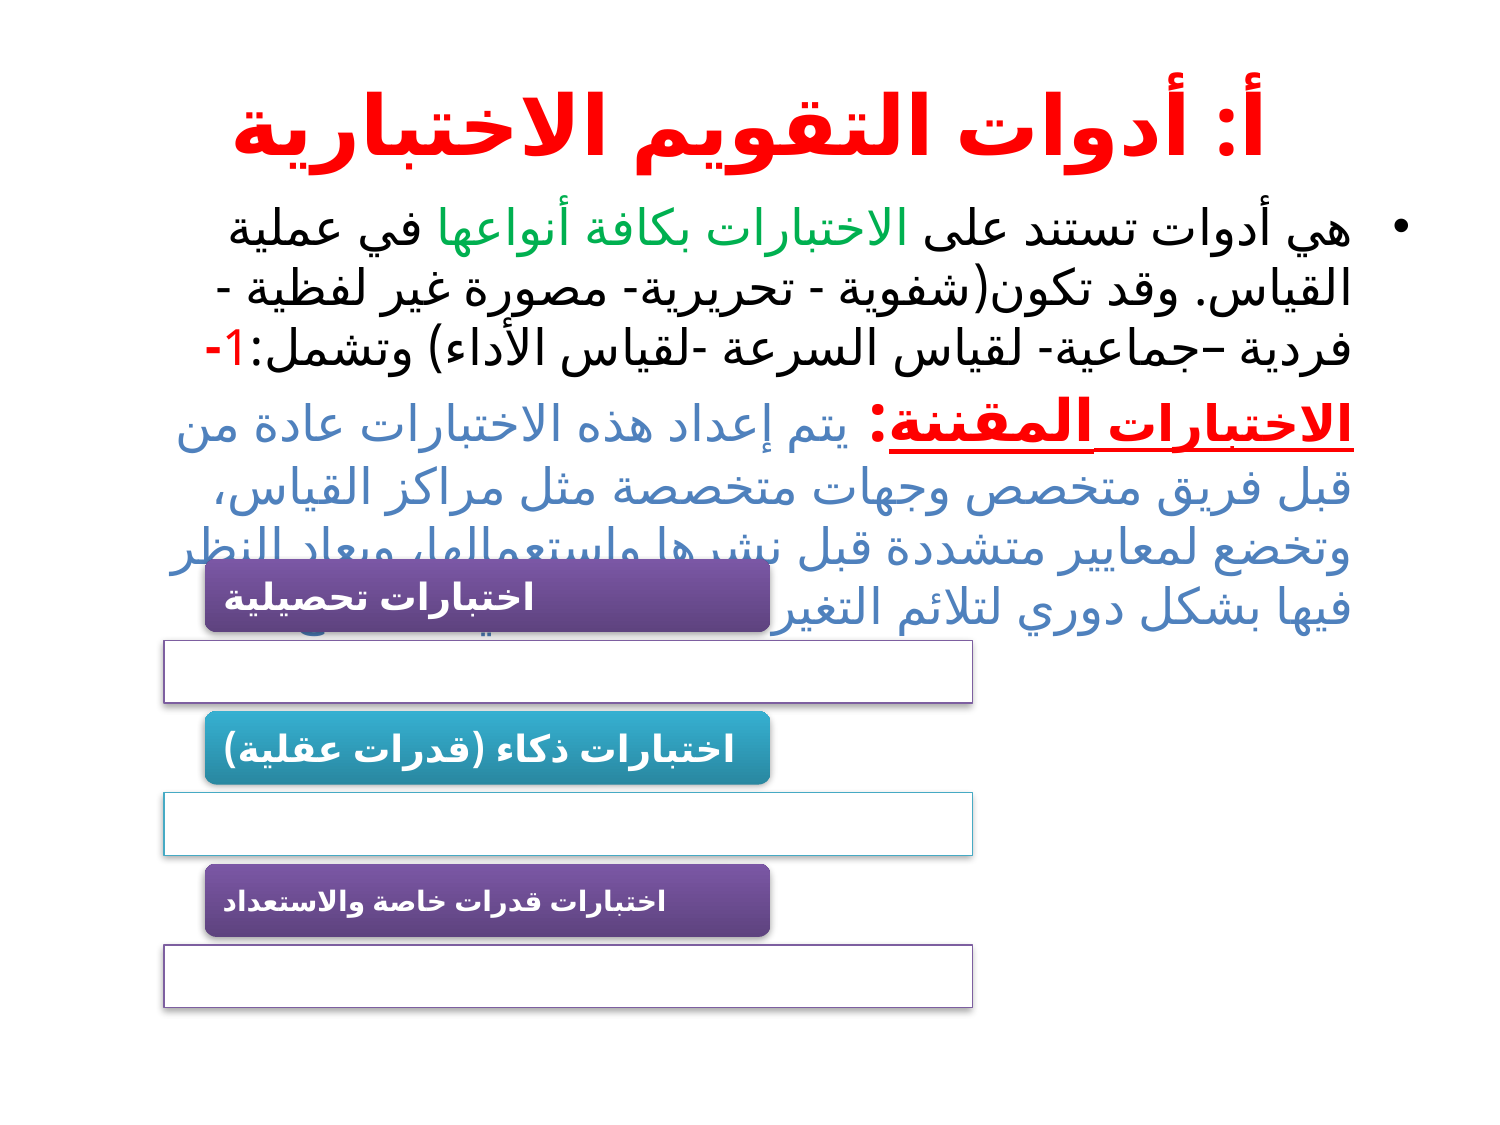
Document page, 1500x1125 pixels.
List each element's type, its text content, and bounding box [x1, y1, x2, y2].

list هي أدوات تستند على الاختبارات بكافة أنواعها في عملية القياس. وقد تكون(شفوية - تحريرية- مصورة غير لفظية - فردية –جماعية- لقياس السرعة -لقياس الأداء) وتشمل:1-الاختبارات المقننة: يتم إعداد هذه الاختبارات عادة من قبل فريق متخصص وجهات متخصصة مثل مراكز القياس، وتخضع لمعايير متشددة قبل نشرها واستعمالها، ويعاد النظر فيها بشكل دوري لتلائم التغيرات الثقافية في المجتمع. [75, 187, 1425, 1005]
title أ: أدوات التقويم الاختبارية [75, 45, 1425, 187]
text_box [163, 550, 973, 1009]
